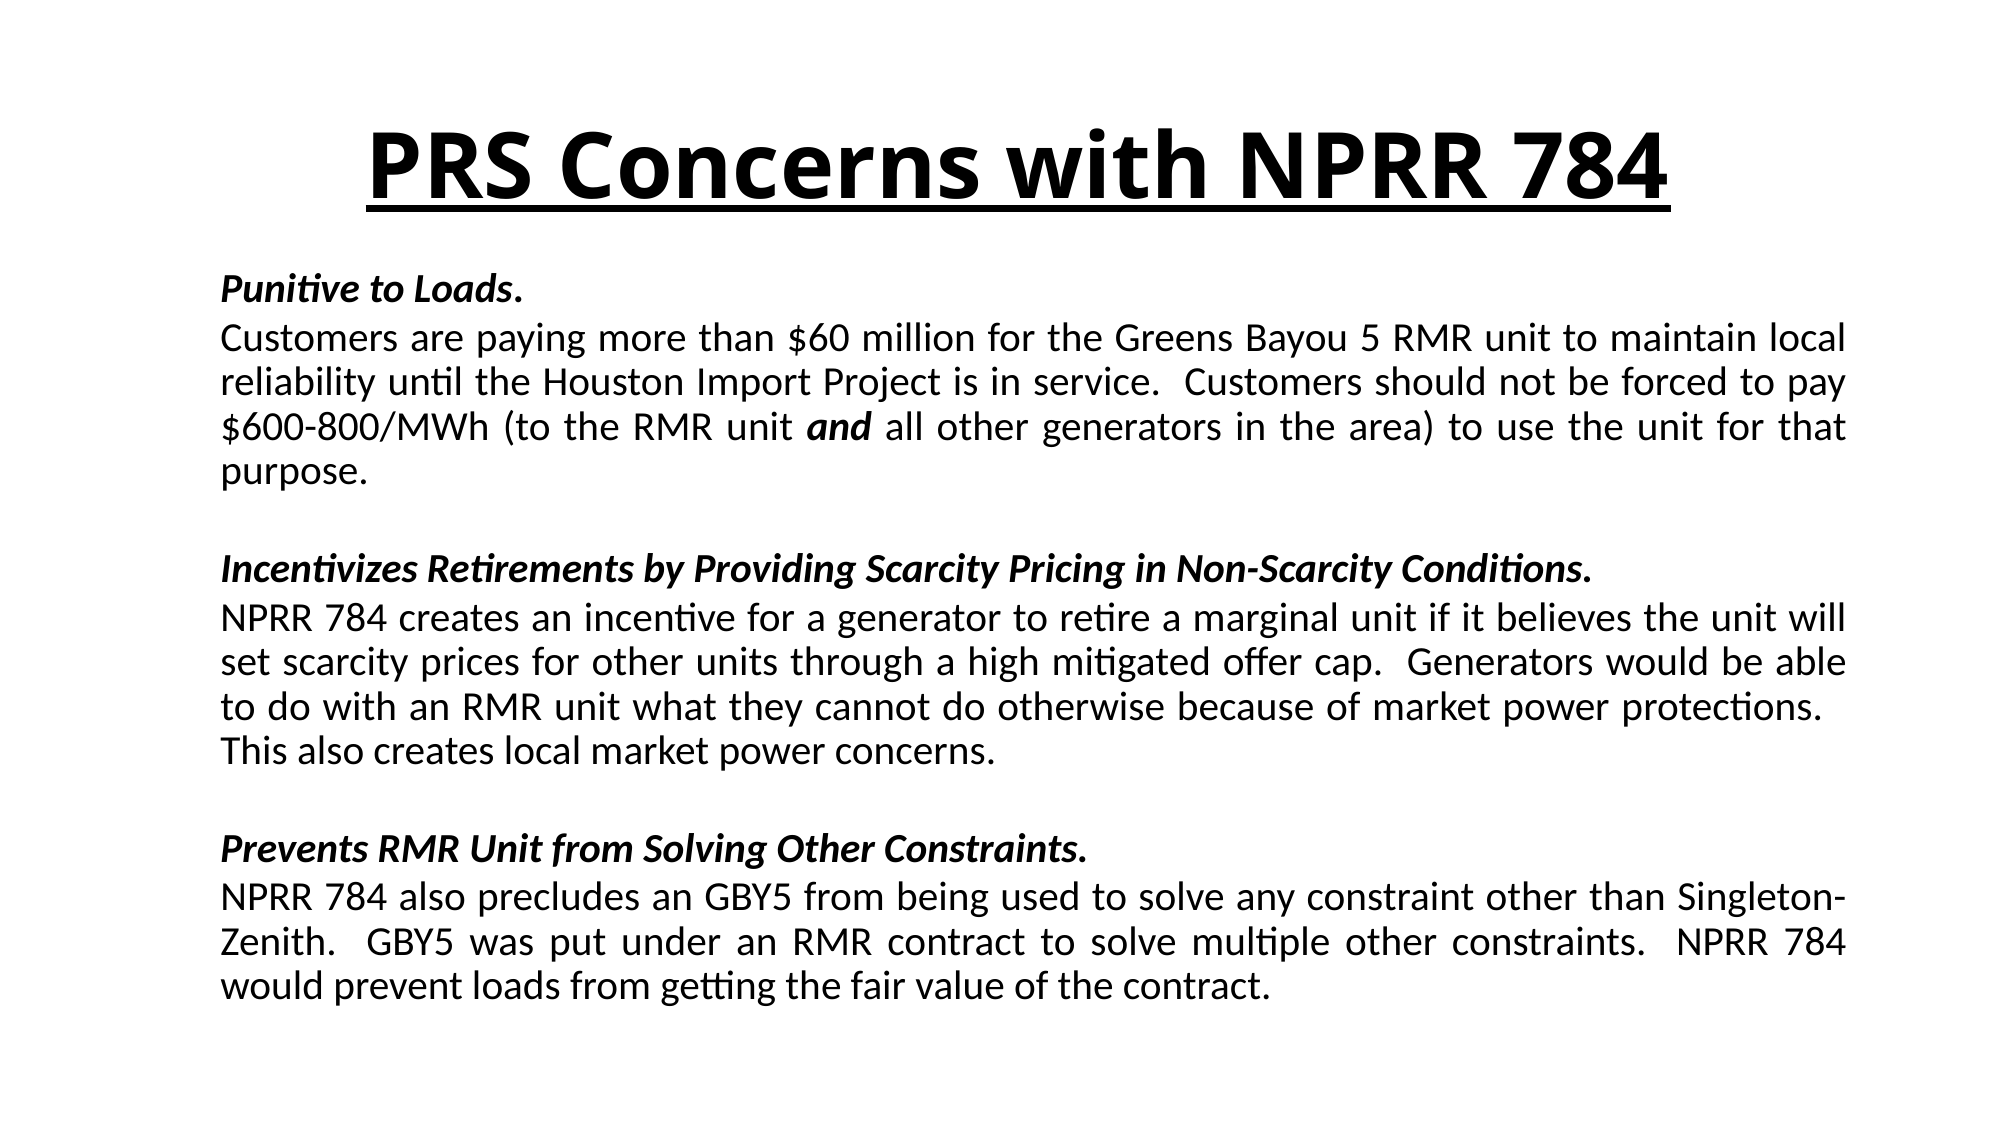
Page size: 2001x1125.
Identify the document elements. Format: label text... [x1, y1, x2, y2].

title PRS Concerns with NPRR 784 [137, 59, 1899, 278]
list Punitive to Loads. Customers are paying more than $60 million for the Greens Bayou 5 RMR unit to maintain local reliability until the Houston Import Project is in service. Customers should not be forced to pay $600-800/MWh (to the RMR unit and all other generators in the area) to use the unit for that purpose. Incentivizes Retirements by Providing Scarcity Pricing in Non-Scarcity Conditions. NPRR 784 creates an incentive for a generator to retire a marginal unit if it believes the unit will set scarcity prices for other units through a high mitigated offer cap. Generators would be able to do with an RMR unit what they cannot do otherwise because of market power protections. This also creates local market power concerns. Prevents RMR Unit from Solving Other Constraints. NPRR 784 also precludes an GBY5 from being used to solve any constraint other than Singleton-Zenith. GBY5 was put under an RMR contract to solve multiple other constraints. NPRR 784 would prevent loads from getting the fair value of the contract. [137, 259, 1863, 1029]
